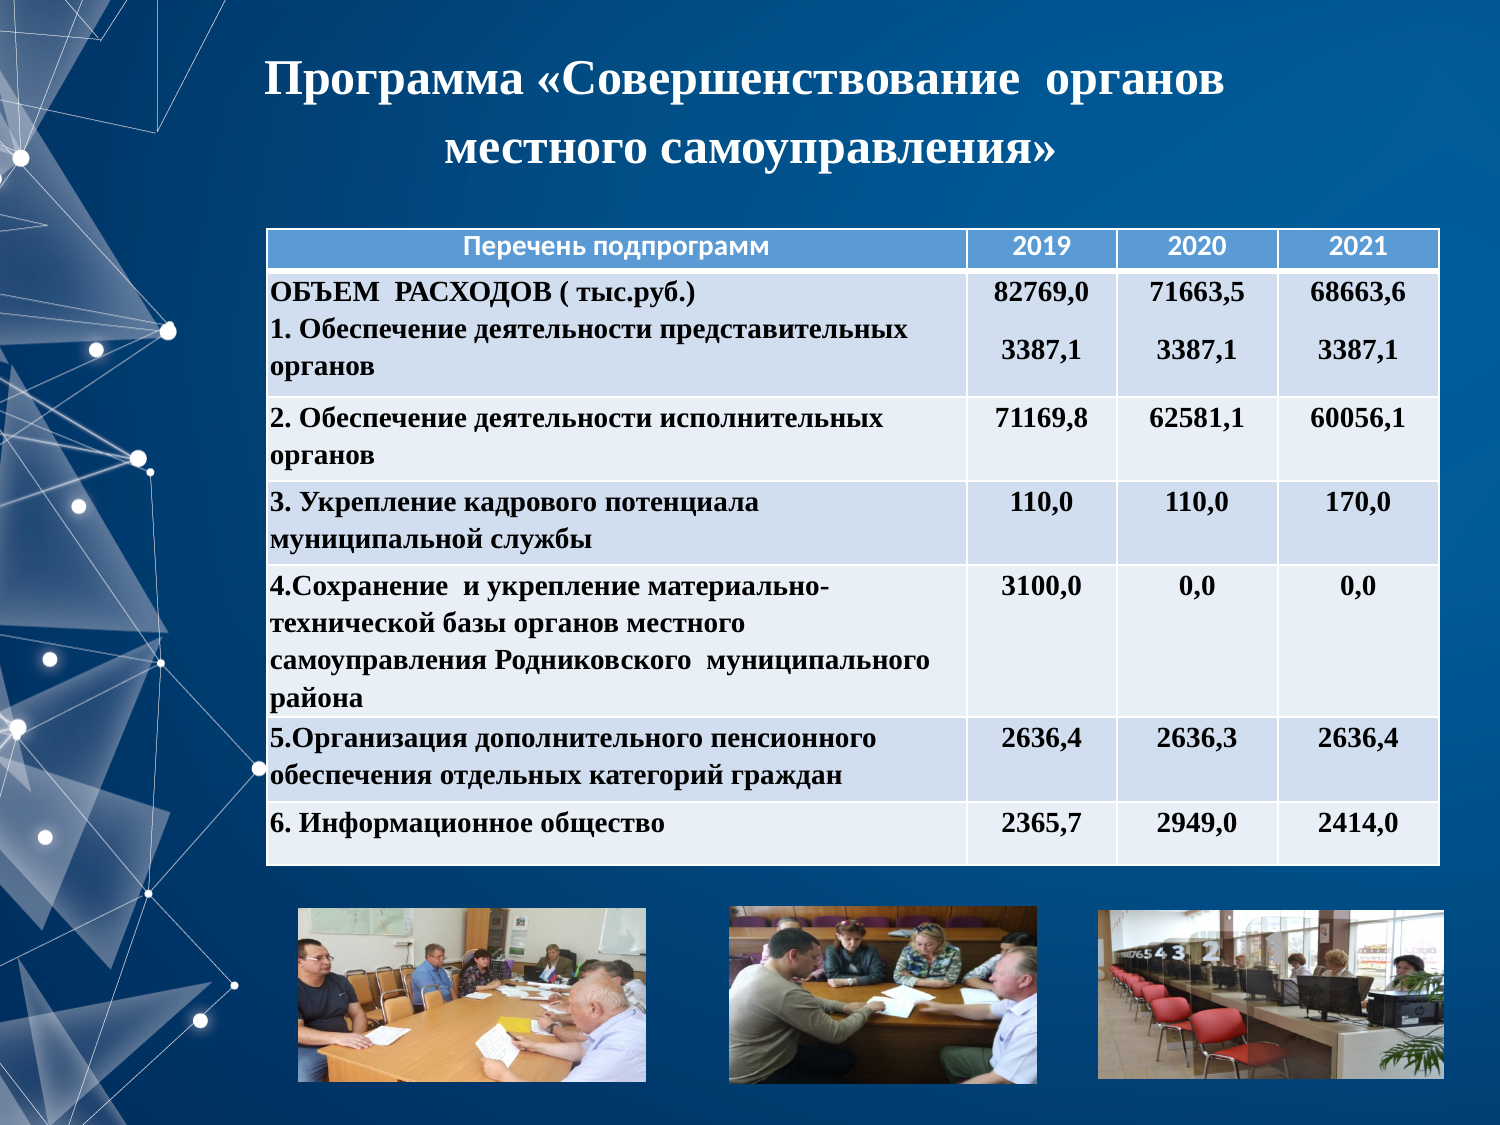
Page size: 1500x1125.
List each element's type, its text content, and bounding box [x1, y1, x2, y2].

title Программа «Совершенствование органов местного самоуправления» [108, 0, 1395, 209]
table_cell 71663,5 3387,1 [1118, 274, 1277, 396]
table_cell 71169,8 [968, 398, 1116, 480]
table_cell 3. Укрепление кадрового потенциала муниципальной службы [268, 482, 966, 564]
table_cell 60056,1 [1279, 398, 1438, 480]
table_cell 82769,0 3387,1 [968, 274, 1116, 396]
table_cell 2949,0 [1118, 803, 1277, 864]
table_cell 68663,6 3387,1 [1279, 274, 1438, 396]
table_cell 0,0 [1279, 566, 1438, 716]
table_cell 170,0 [1279, 482, 1438, 564]
table_cell ОБЪЕМ РАСХОДОВ ( тыс.руб.) 1. Обеспечение деятельности представительных органов [268, 274, 966, 396]
table_cell 5.Организация дополнительного пенсионного обеспечения отдельных категорий граждан [268, 718, 966, 801]
table_cell 2636,4 [1279, 718, 1438, 801]
table_cell 2414,0 [1279, 803, 1438, 864]
table_cell 2636,3 [1118, 718, 1277, 801]
table_cell 110,0 [1118, 482, 1277, 564]
table_header 2020 [1118, 230, 1277, 268]
table_cell 62581,1 [1118, 398, 1277, 480]
table_cell 110,0 [968, 482, 1116, 564]
table_cell 2365,7 [968, 803, 1116, 864]
table_cell 0,0 [1118, 566, 1277, 716]
table_cell 2. Обеспечение деятельности исполнительных органов [268, 398, 966, 480]
picture [0, 0, 1500, 1125]
table_cell 2636,4 [968, 718, 1116, 801]
table_cell 6. Информационное общество [268, 803, 966, 864]
table_header 2021 [1279, 230, 1438, 268]
table_header Перечень подпрограмм [268, 230, 966, 268]
table_cell 3100,0 [968, 566, 1116, 716]
table_cell 4.Сохранение и укрепление материально-технической базы органов местного самоуправления Родниковского муниципального района [268, 566, 966, 716]
table_header 2019 [968, 230, 1116, 268]
